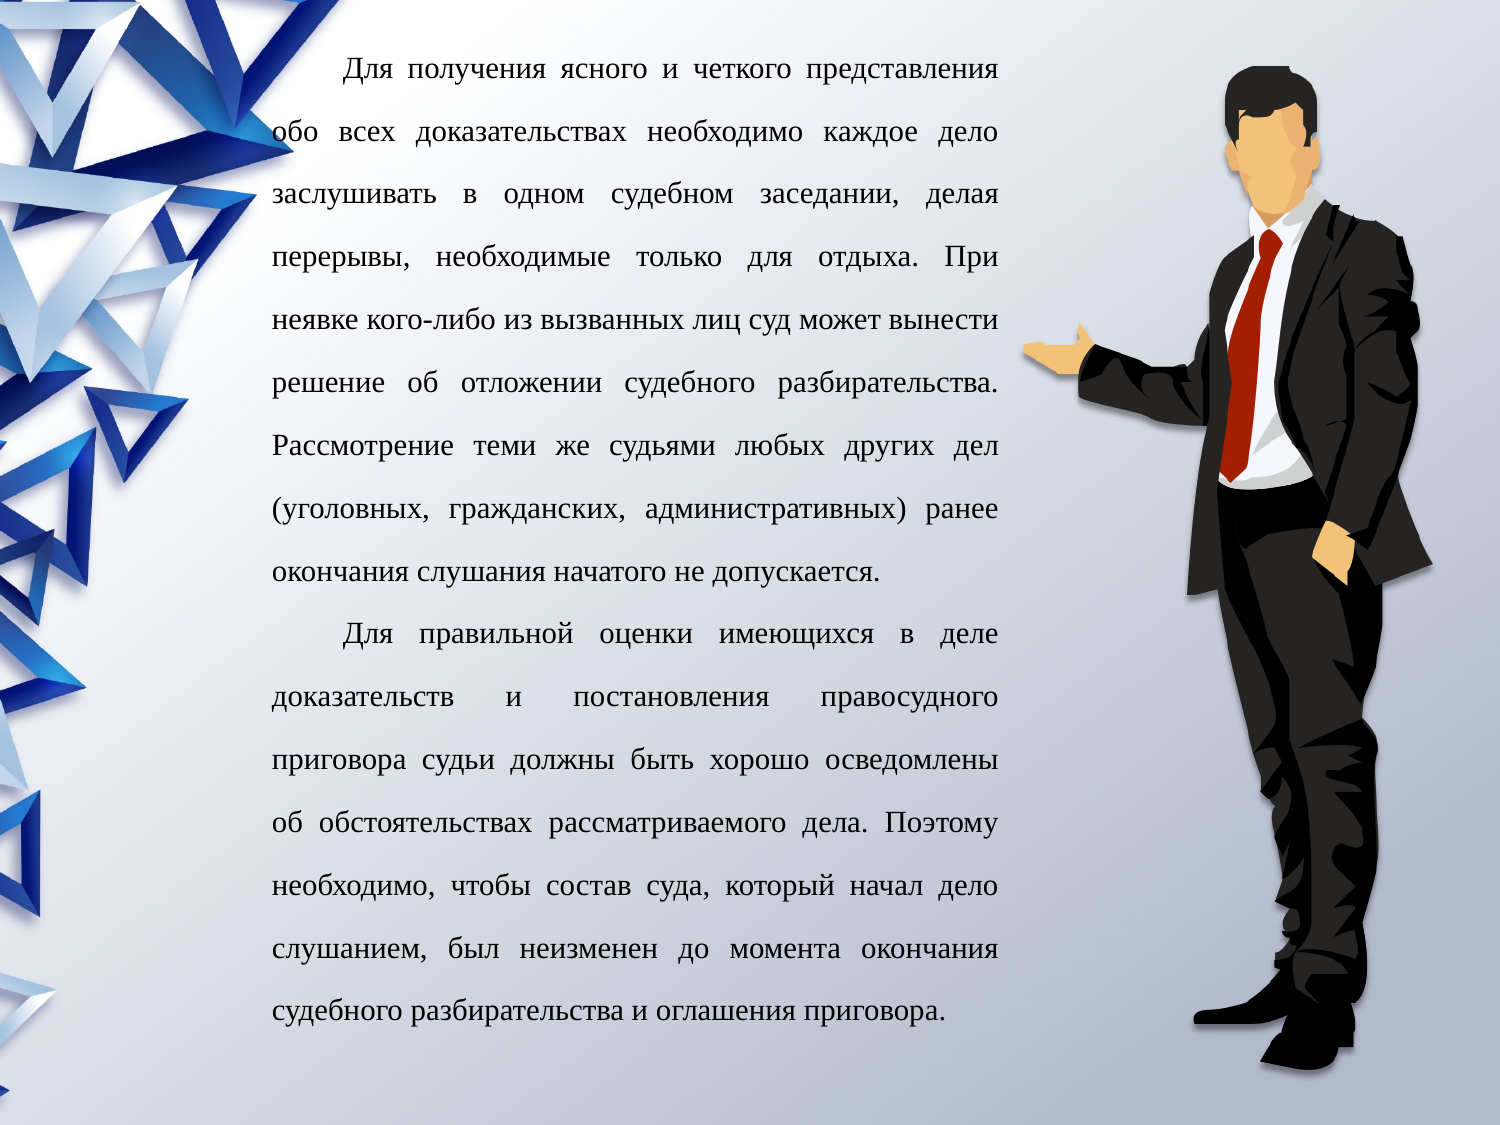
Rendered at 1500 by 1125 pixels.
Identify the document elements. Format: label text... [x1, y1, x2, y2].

list Для получения ясного и четкого представления обо всех доказательствах необходимо каждое дело заслушивать в одном судебном заседании, делая перерывы, необходимые только для отдыха. При неявке кого-либо из вызванных лиц суд может вынести решение об отложении судебного разбирательства. Рассмотрение теми же судьями любых других дел (уголовных, гражданских, административных) ранее окончания слушания начатого не допускается. Для правильной оценки имеющихся в деле доказательств и постановления правосудного приговора судьи должны быть хорошо осведомлены об обстоятельствах рассматриваемого дела. Поэтому необходимо, чтобы состав суда, который начал дело слушанием, был неизменен до момента окончания судебного разбирательства и оглашения приговора. [256, 14, 1015, 1091]
picture [0, 0, 1500, 1125]
